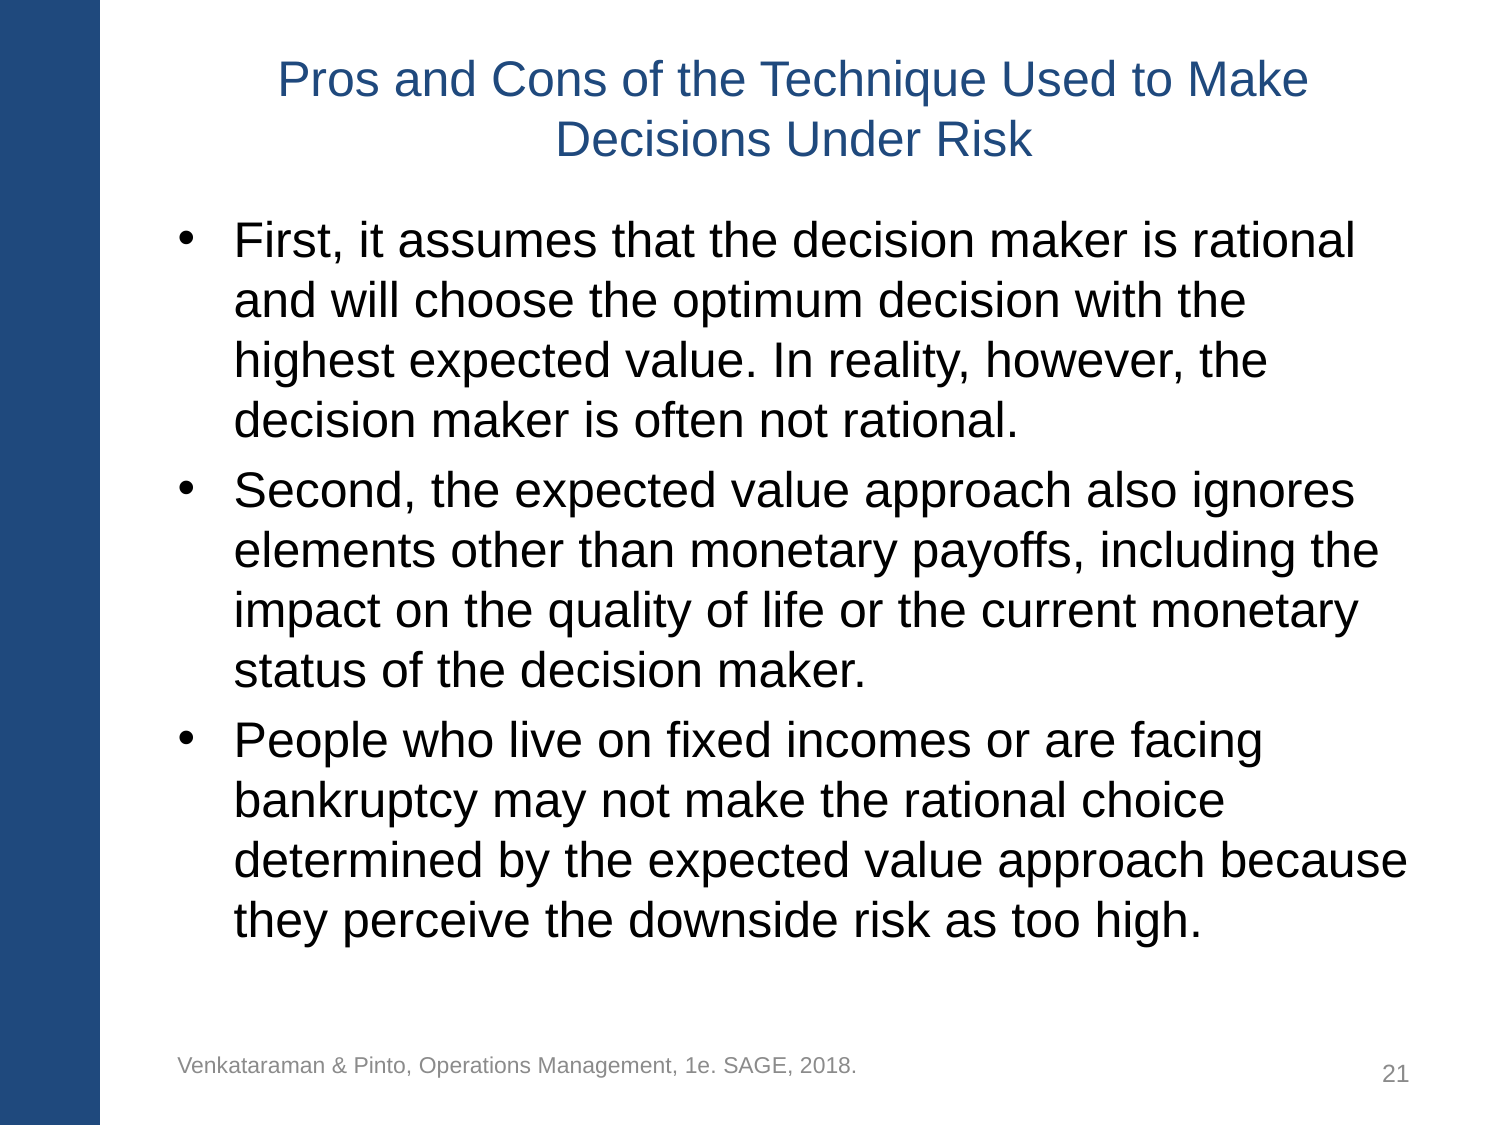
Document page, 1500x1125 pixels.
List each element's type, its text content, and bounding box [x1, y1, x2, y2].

footer Venkataraman & Pinto, Operations Management, 1e. SAGE, 2018. [162, 1042, 1313, 1103]
list First, it assumes that the decision maker is rational and will choose the optimum decision with the highest expected value. In reality, however, the decision maker is often not rational. Second, the expected value approach also ignores elements other than monetary payoffs, including the impact on the quality of life or the current monetary status of the decision maker. People who live on fixed incomes or are facing bankruptcy may not make the rational choice determined by the expected value approach because they perceive the downside risk as too high. [162, 200, 1425, 1025]
title Pros and Cons of the Technique Used to Make Decisions Under Risk [162, 12, 1425, 200]
slide_number 21 [1350, 1042, 1425, 1103]
